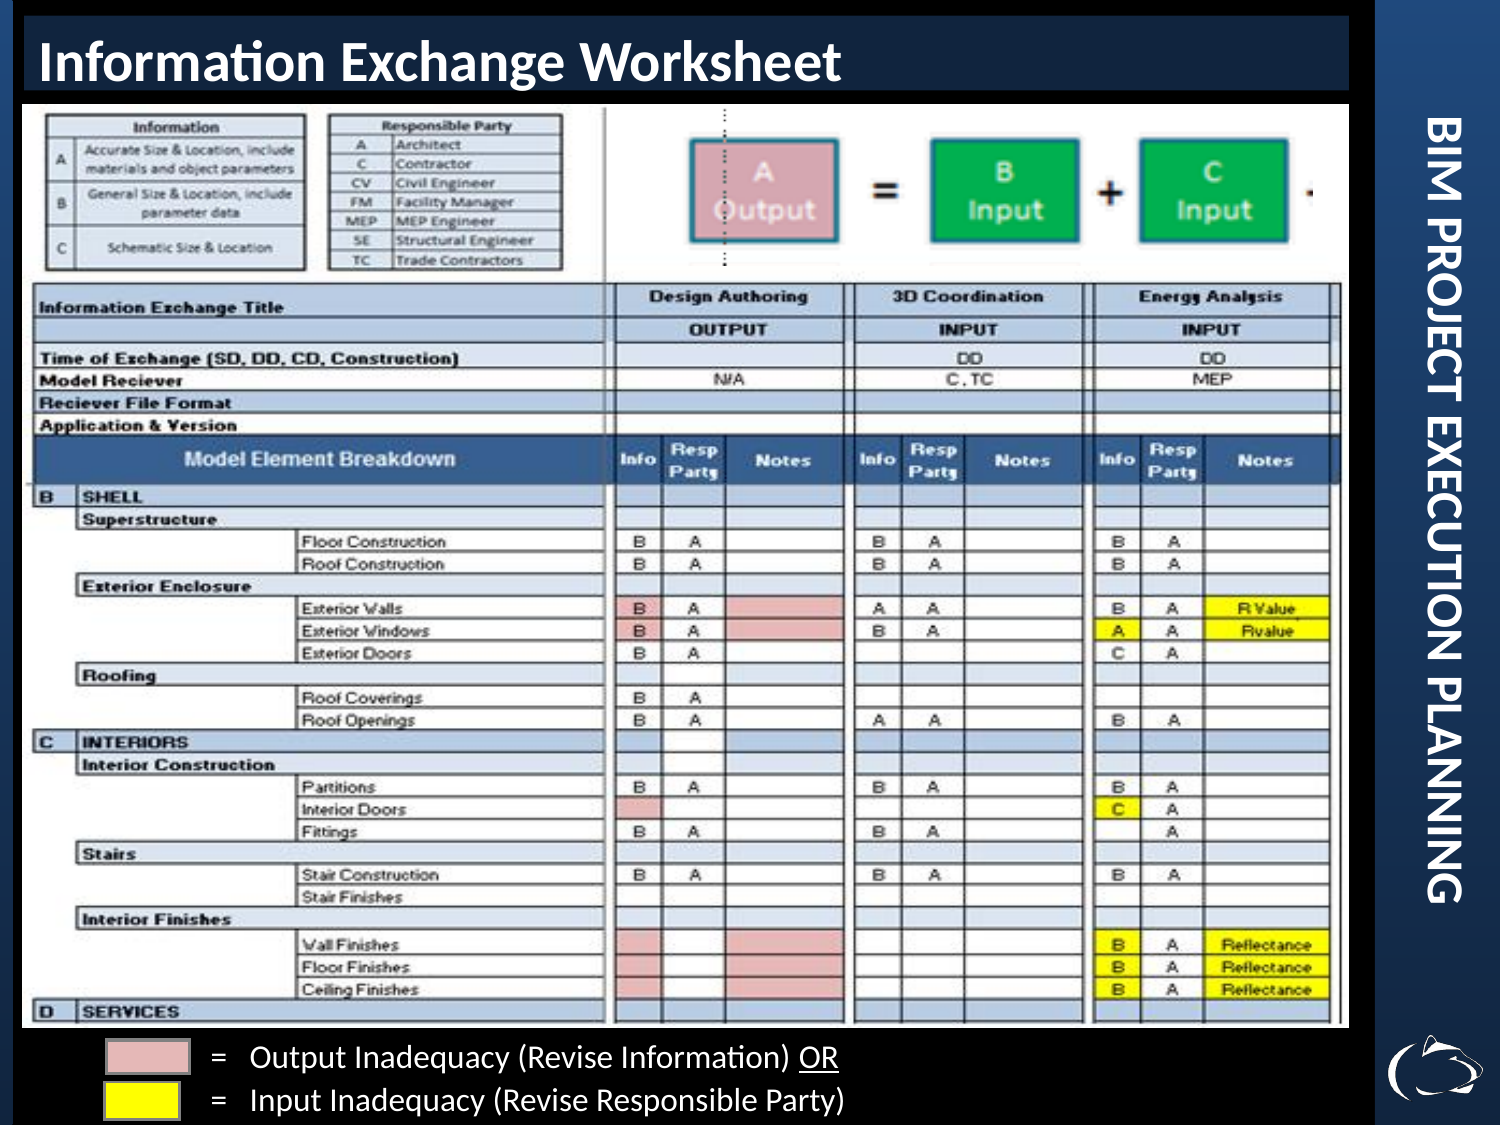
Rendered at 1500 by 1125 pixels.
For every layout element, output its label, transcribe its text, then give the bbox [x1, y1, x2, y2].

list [21, 104, 1350, 1028]
picture [662, 102, 1313, 266]
text_box = Input Inadequacy (Revise Responsible Party) [195, 1070, 920, 1125]
text_box Information Exchange Worksheet [24, 15, 1349, 91]
text_box [104, 1087, 180, 1120]
picture [1374, 1026, 1500, 1113]
picture [104, 1037, 192, 1076]
text_box = Output Inadequacy (Revise Information) OR [196, 1040, 920, 1070]
